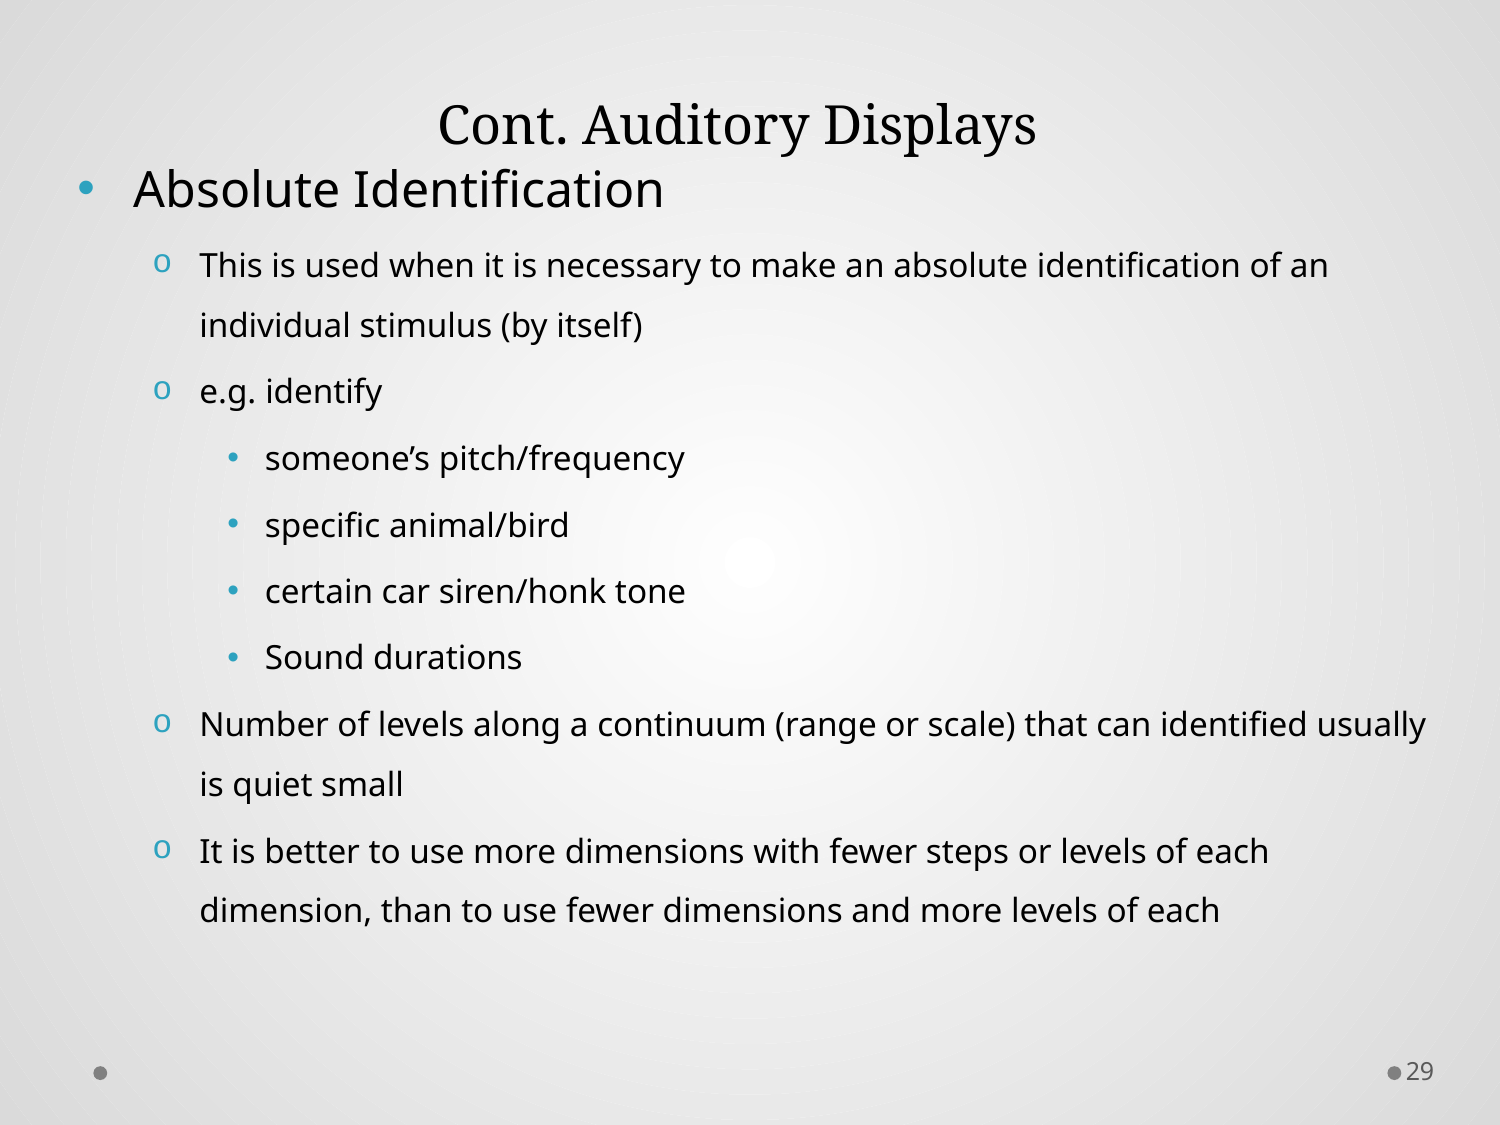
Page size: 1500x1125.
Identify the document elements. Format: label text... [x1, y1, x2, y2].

list Absolute Identification This is used when it is necessary to make an absolute identification of an individual stimulus (by itself) e.g. identify someone’s pitch/frequency specific animal/bird certain car siren/honk tone Sound durations Number of levels along a continuum (range or scale) that can identified usually is quiet small It is better to use more dimensions with fewer steps or levels of each dimension, than to use fewer dimensions and more levels of each [62, 149, 1463, 1125]
slide_number 29 [1401, 1042, 1494, 1103]
title Cont. Auditory Displays [62, 62, 1413, 149]
